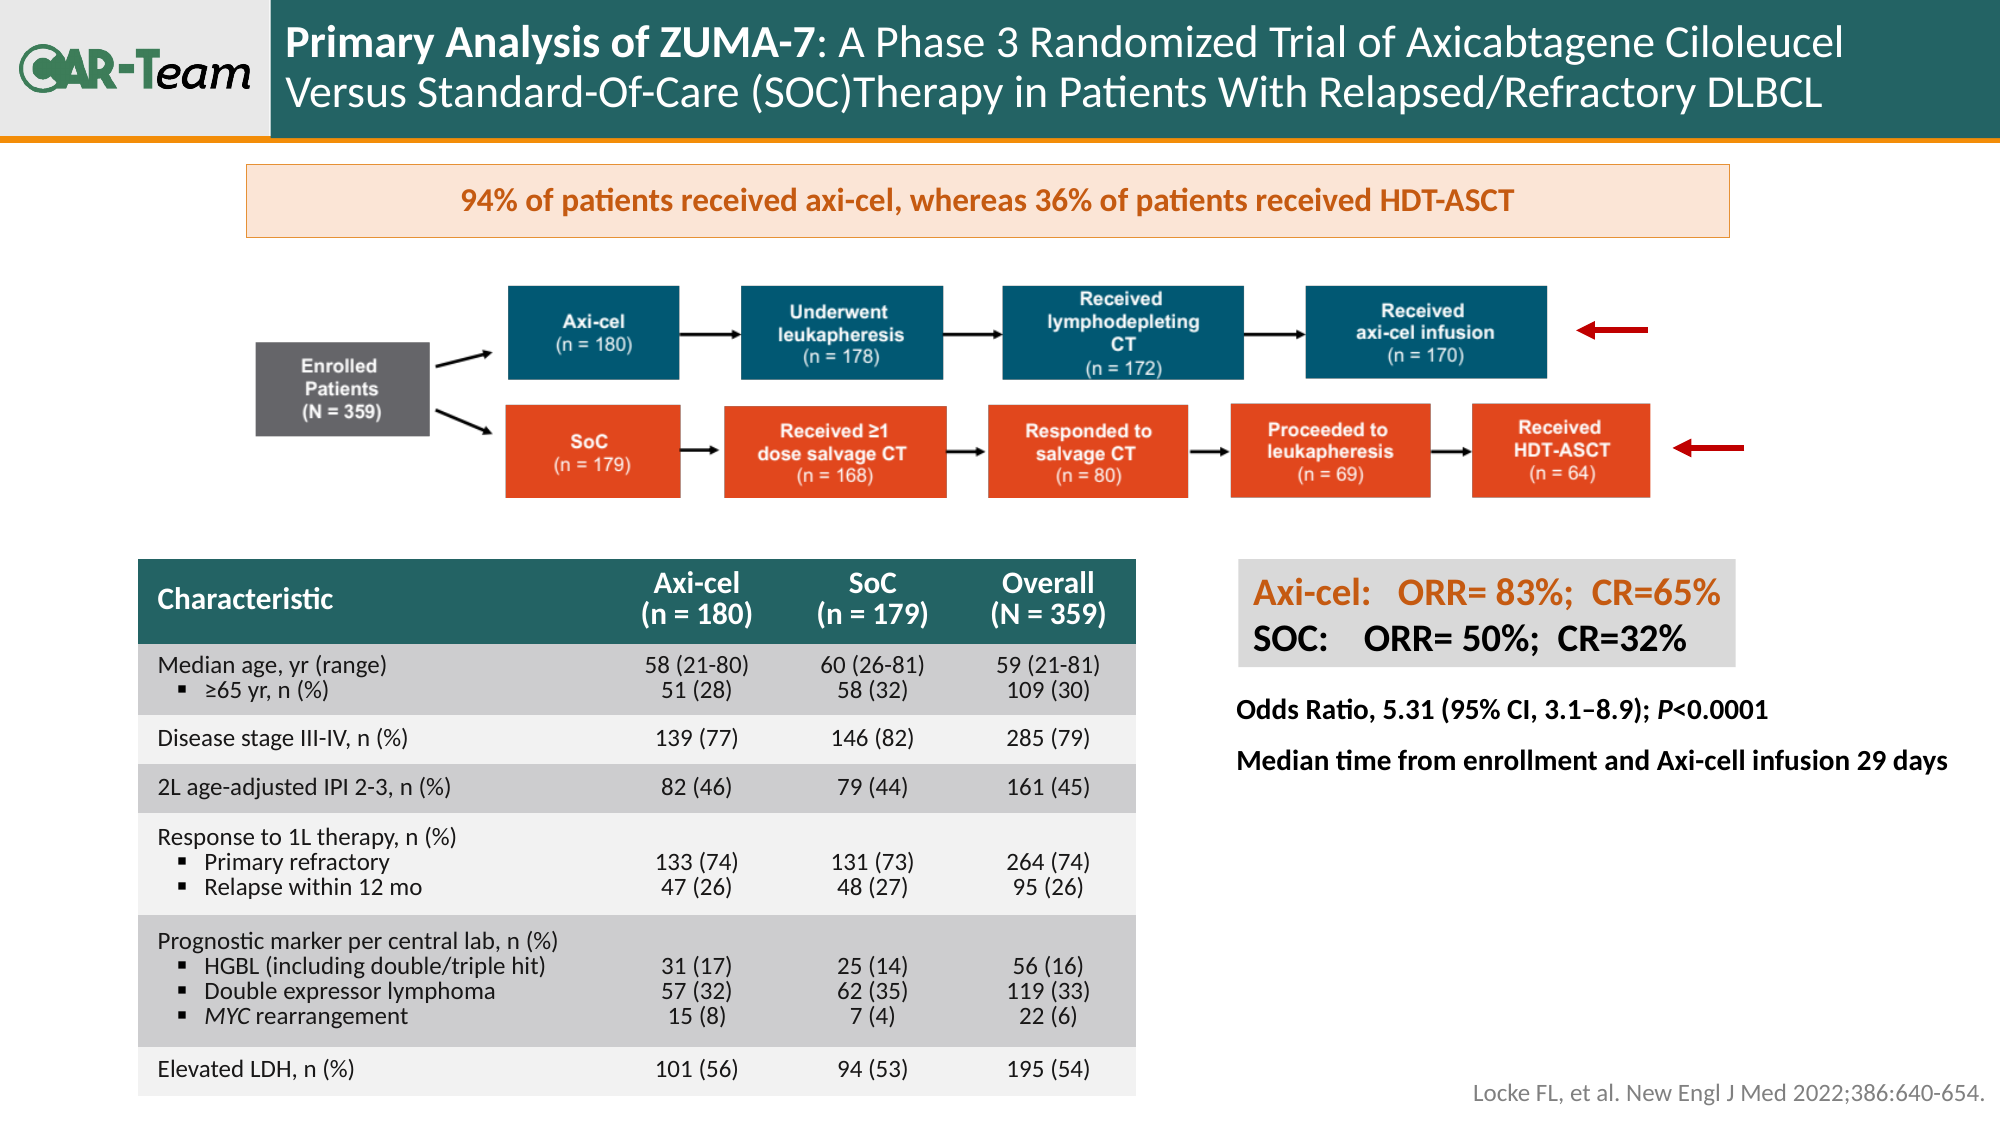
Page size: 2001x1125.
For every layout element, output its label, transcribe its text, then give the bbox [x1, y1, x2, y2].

text_box Axi-cel: ORR= 83%; CR=65% SOC: ORR= 50%; CR=32% [1238, 559, 1736, 668]
table_cell 31 (17) 57 (32) 15 (8) [609, 915, 785, 1047]
table_cell 285 (79) [961, 715, 1136, 764]
table_header Overall (N = 359) [961, 559, 1136, 644]
table_cell 59 (21-81) 109 (30) [961, 644, 1136, 715]
table_cell 101 (56) [609, 1047, 785, 1057]
table_header SoC (n = 179) [785, 559, 961, 644]
text_box Odds Ratio, 5.31 (95% CI, 3.1–8.9); P<0.0001 [1221, 683, 2000, 733]
text_box 94% of patients received axi-cel, whereas 36% of patients received HDT-ASCT [246, 164, 1730, 238]
table_cell 25 (14) 62 (35) 7 (4) [785, 915, 961, 1047]
table_cell 56 (16) 119 (33) 22 (6) [961, 915, 1136, 1047]
table_cell Elevated LDH, n (%) [138, 1047, 609, 1057]
table_cell 146 (82) [785, 715, 961, 764]
text_box Primary Analysis of ZUMA-7: A Phase 3 Randomized Trial of Axicabtagene Ciloleucel Versus Standard-Of-Care (SOC)Therapy in Patients With Relapsed/Refractory DLBCL [270, 0, 2000, 137]
table_cell 82 (46) [609, 764, 785, 813]
table_cell 139 (77) [609, 715, 785, 764]
picture [19, 44, 250, 93]
table_cell Disease stage III-IV, n (%) [138, 715, 609, 764]
table_cell Median age, yr (range) ≥65 yr, n (%) [138, 644, 609, 715]
table_cell 264 (74) 95 (26) [961, 813, 1136, 915]
table_cell Response to 1L therapy, n (%) Primary refractory Relapse within 12 mo [138, 813, 609, 915]
table_cell 2L age-adjusted IPI 2-3, n (%) [138, 764, 609, 813]
table_cell 60 (26-81) 58 (32) [785, 644, 961, 715]
text_box Locke FL, et al. New Engl J Med 2022;386:640-654. [0, 1057, 2000, 1125]
picture [255, 280, 1651, 498]
table_cell 79 (44) [785, 764, 961, 813]
table_header Axi-cel (n = 180) [609, 559, 785, 644]
text_box Median time from enrollment and Axi-cell infusion 29 days [1221, 733, 1970, 784]
table_header Characteristic [138, 559, 609, 644]
table_cell 195 (54) [961, 1047, 1136, 1057]
table_cell 58 (21-80) 51 (28) [609, 644, 785, 715]
table_cell 133 (74) 47 (26) [609, 813, 785, 915]
table_cell 161 (45) [961, 764, 1136, 813]
table_cell Prognostic marker per central lab, n (%) HGBL (including double/triple hit) Double expressor lymphoma MYC rearrangement [138, 915, 609, 1047]
table_cell 94 (53) [785, 1047, 961, 1057]
table_cell 131 (73) 48 (27) [785, 813, 961, 915]
